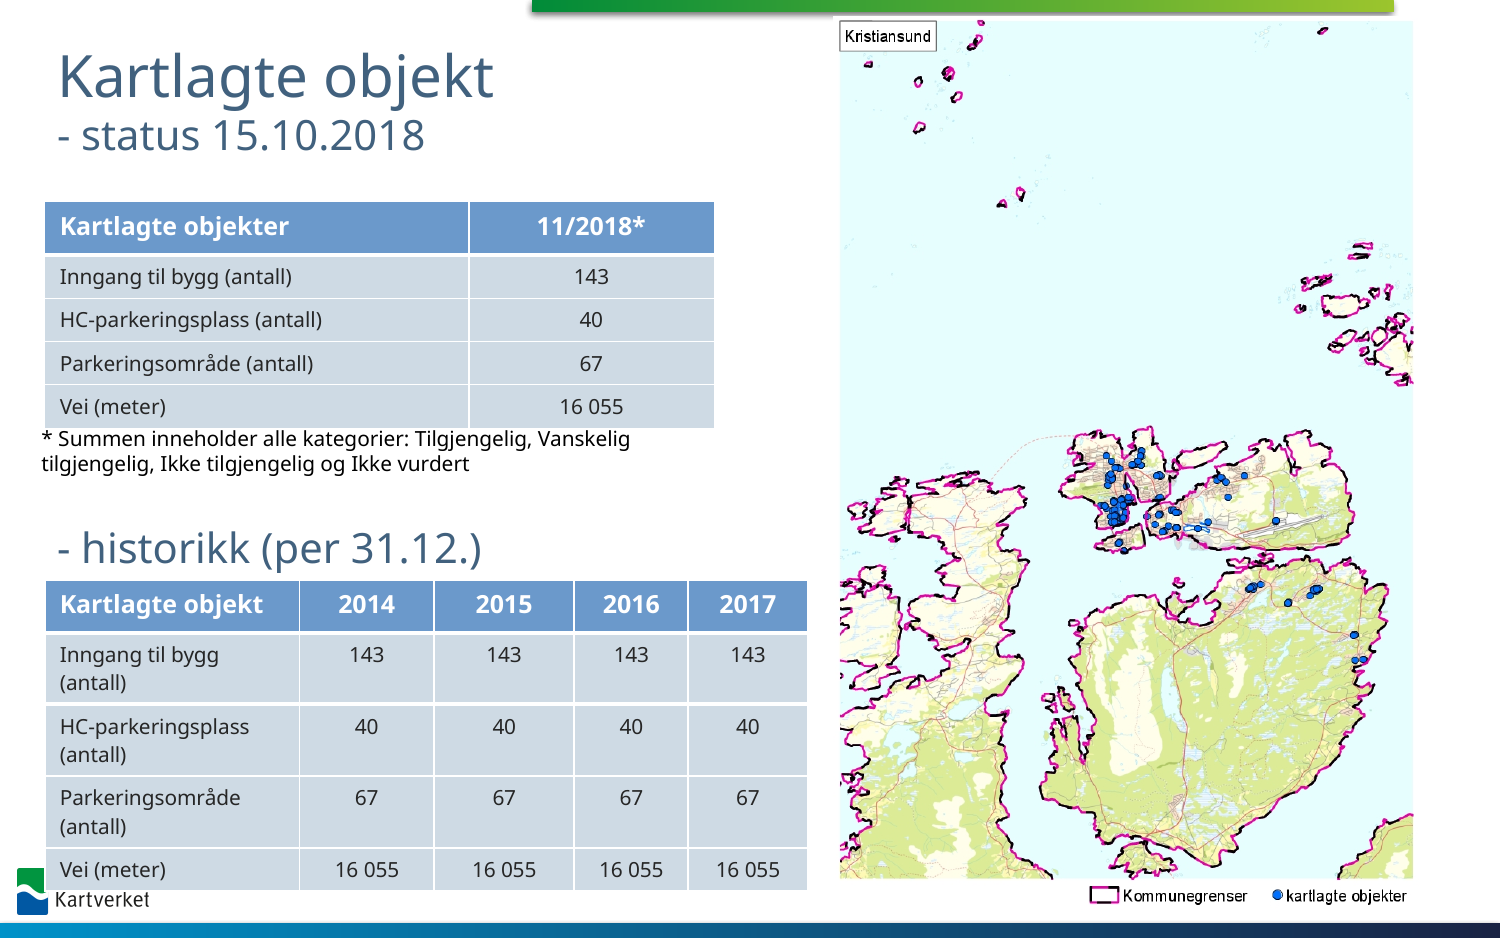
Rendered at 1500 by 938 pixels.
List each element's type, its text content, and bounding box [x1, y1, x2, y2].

table_cell 67 [300, 777, 433, 847]
text_box Kartlagte objekt - status 15.10.2018 [42, 24, 828, 167]
table_cell Parkeringsområde (antall) [45, 342, 468, 384]
table_cell 143 [435, 635, 573, 702]
table_cell 143 [689, 635, 807, 702]
table_header 2015 [435, 581, 573, 631]
table_cell 16 055 [689, 849, 807, 890]
table_cell Vei (meter) [45, 385, 468, 417]
table_cell Vei (meter) [46, 849, 299, 890]
table_cell 40 [435, 706, 573, 775]
table_cell 16 055 [575, 849, 687, 890]
table_cell 40 [470, 299, 714, 341]
table_cell HC-parkeringsplass (antall) [45, 299, 468, 341]
table_cell Parkeringsområde (antall) [46, 777, 299, 847]
table_cell 16 055 [300, 849, 433, 890]
table_header 11/2018* [470, 202, 714, 253]
table_cell 67 [575, 777, 687, 847]
table_header 2017 [689, 581, 807, 631]
text_box - historikk (per 31.12.) [42, 496, 828, 580]
table_cell 67 [470, 342, 714, 384]
table_header Kartlagte objekter [45, 202, 468, 253]
table_cell 16 055 [435, 849, 573, 890]
table_cell 67 [689, 777, 807, 847]
table_cell HC-parkeringsplass (antall) [46, 706, 299, 775]
text_box * Summen inneholder alle kategorier: Tilgjengelig, Vanskelig tilgjengelig, Ikke tilgjengelig og Ikke vurdert [26, 417, 711, 483]
table_cell 143 [575, 635, 687, 702]
table_header 2014 [300, 581, 433, 631]
table_cell Inngang til bygg (antall) [45, 257, 468, 298]
table_cell Inngang til bygg (antall) [46, 635, 299, 702]
table_cell 143 [470, 257, 714, 298]
table_cell 67 [435, 777, 573, 847]
picture [833, 16, 1419, 913]
table_cell 40 [689, 706, 807, 775]
table_header Kartlagte objekt [46, 581, 299, 631]
table_cell 143 [300, 635, 433, 702]
table_cell 40 [300, 706, 433, 775]
table_header 2016 [575, 581, 687, 631]
table_cell 40 [575, 706, 687, 775]
table_cell 16 055 [470, 385, 714, 428]
